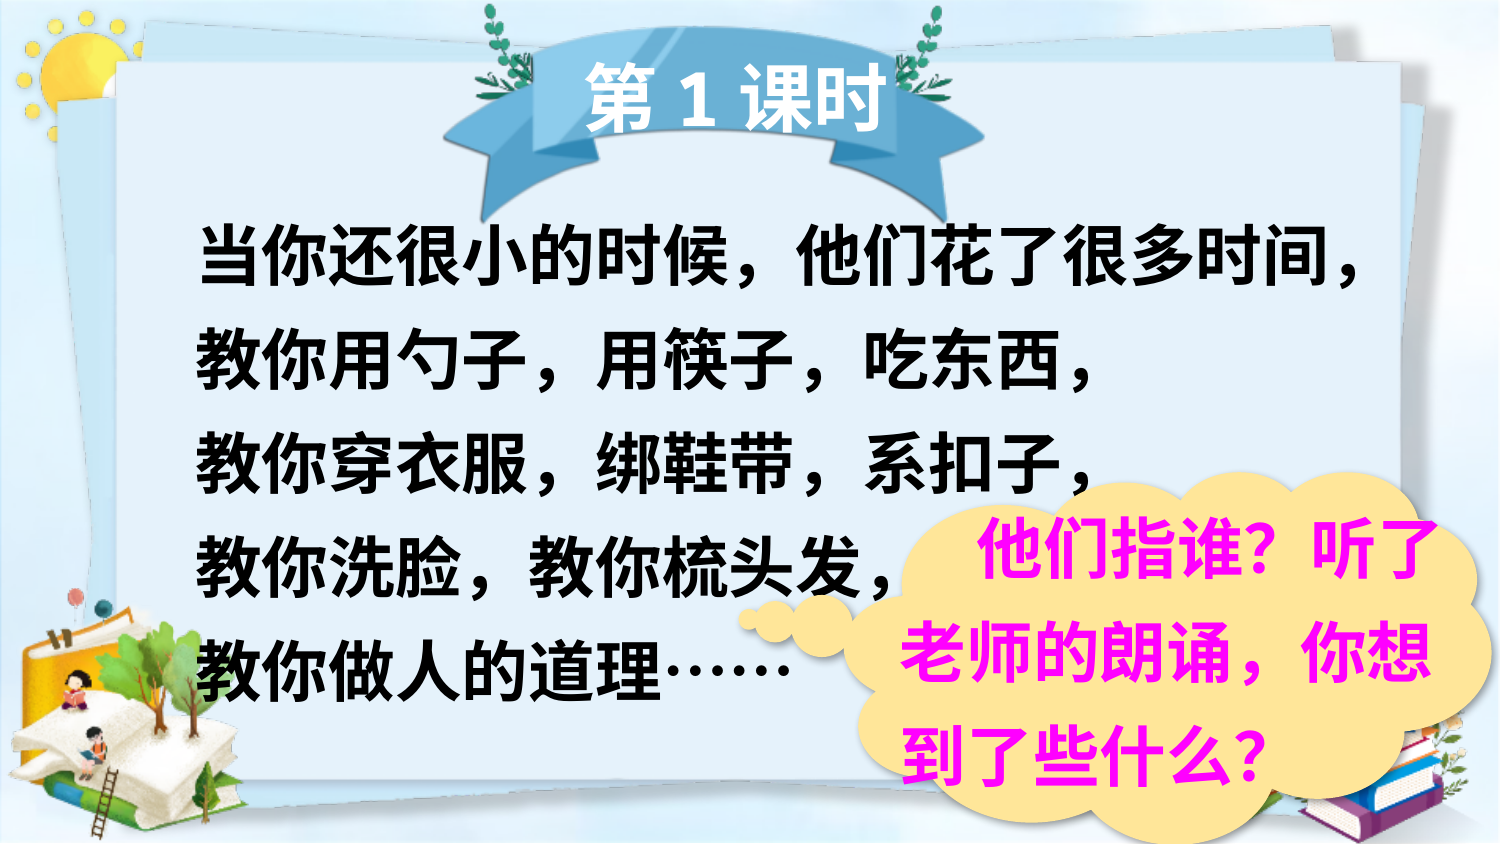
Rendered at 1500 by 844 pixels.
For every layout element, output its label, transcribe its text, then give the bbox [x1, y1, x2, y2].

text_box 第1课时 [567, 16, 969, 149]
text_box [844, 470, 1492, 844]
picture [0, 0, 1500, 844]
text_box 当你还很小的时候，他们花了很多时间， 教你用勺子，用筷子，吃东西， 教你穿衣服，绑鞋带，系扣子， 教你洗脸，教你梳头发， 教你做人的道理…… [180, 182, 1452, 717]
